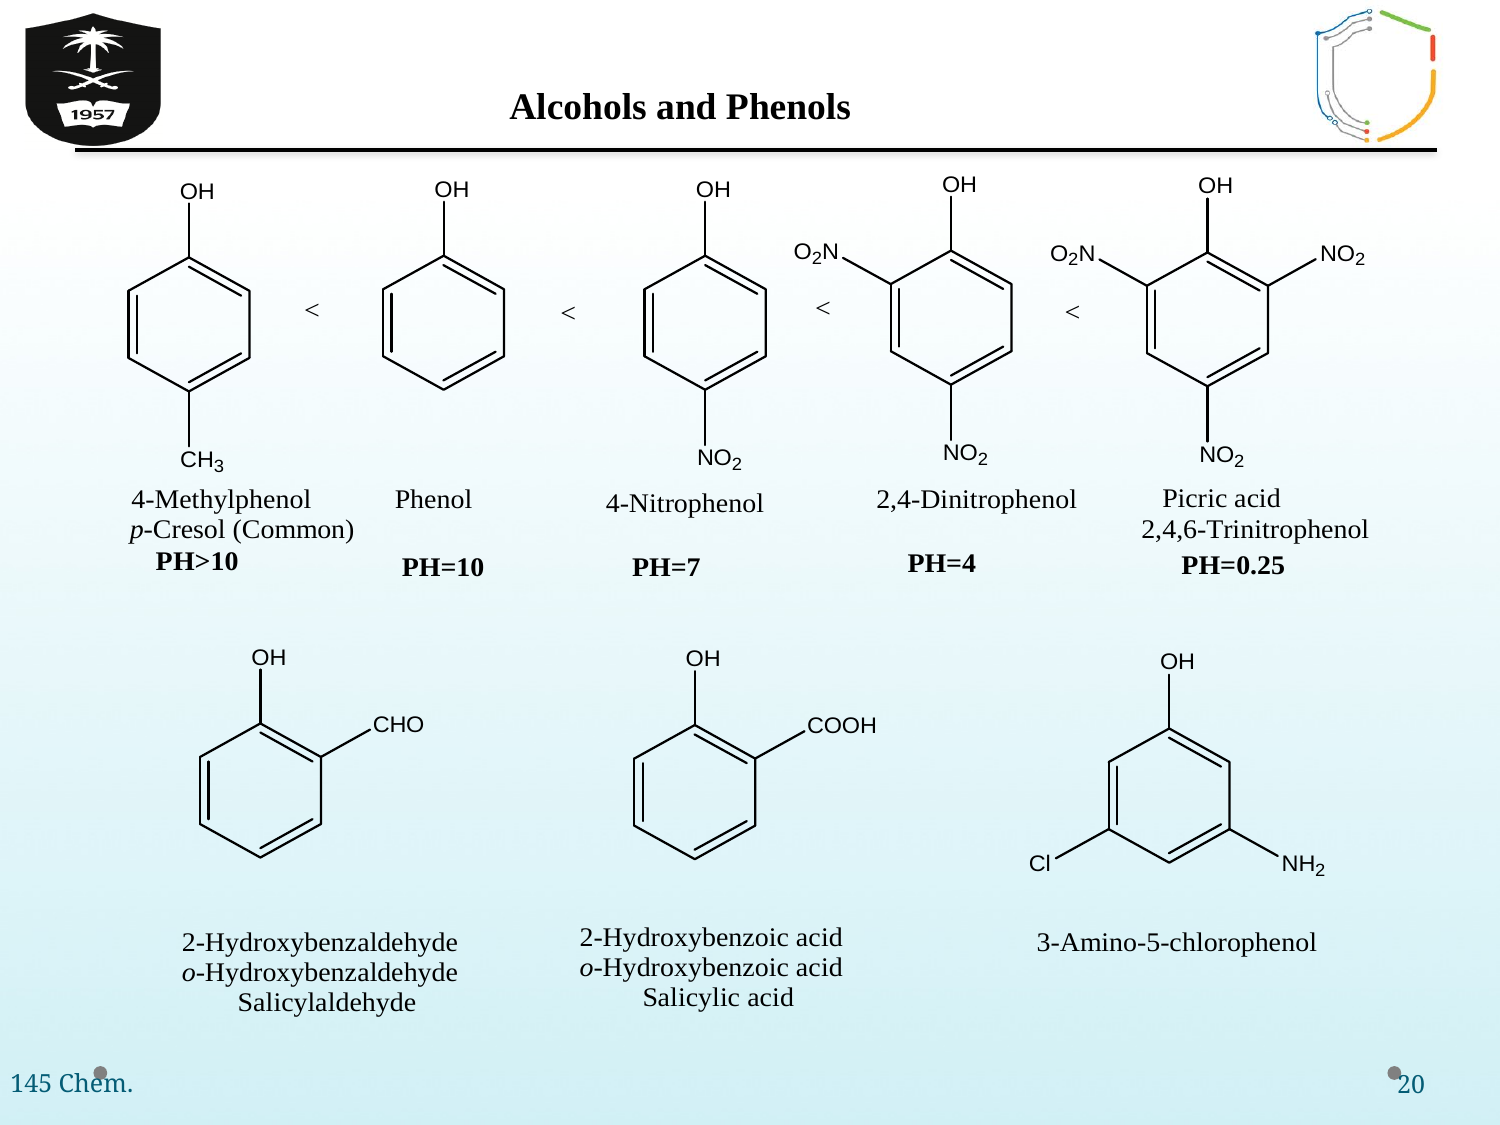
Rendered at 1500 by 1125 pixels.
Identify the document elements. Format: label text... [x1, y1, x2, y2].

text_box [124, 174, 1370, 1019]
text_box Alcohols and Phenols [494, 74, 866, 135]
text_box 20 [1299, 1042, 1425, 1103]
text_box 145 Chem. [10, 1037, 561, 1098]
picture [0, 0, 1500, 1125]
